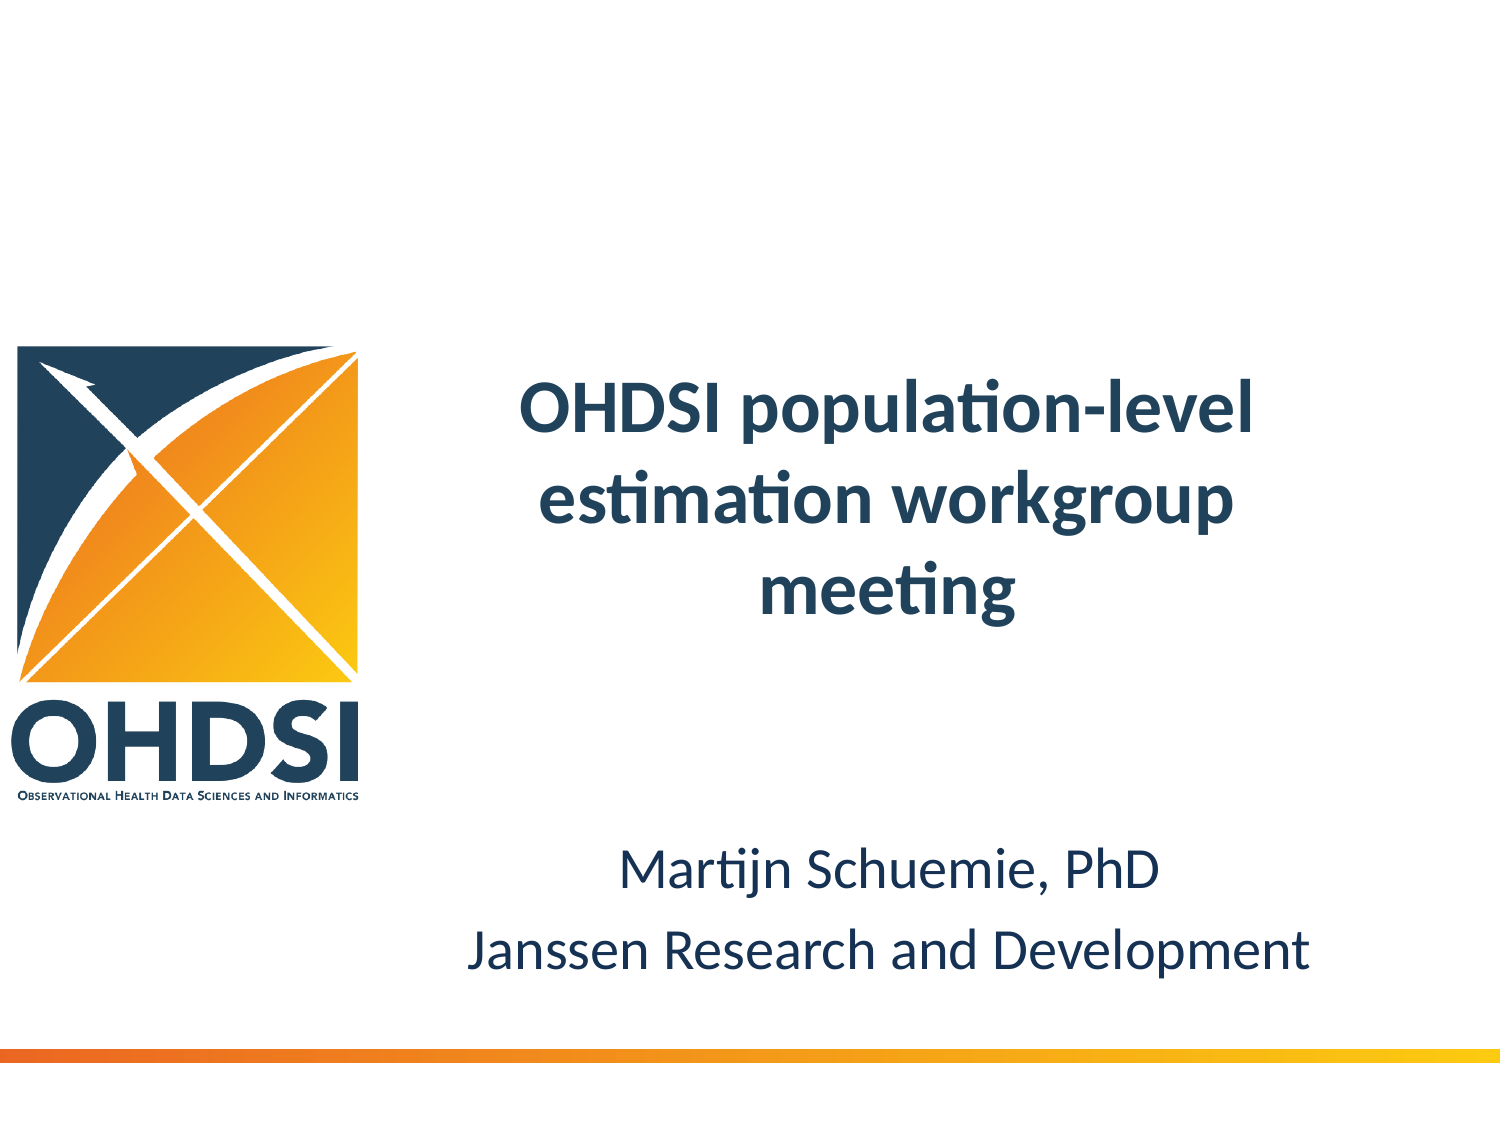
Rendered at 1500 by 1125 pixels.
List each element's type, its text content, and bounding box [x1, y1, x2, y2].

title OHDSI population-level estimation workgroup meeting [387, 349, 1388, 638]
subtitle Martijn Schuemie, PhD Janssen Research and Development [389, 822, 1390, 1110]
picture [0, 307, 403, 838]
